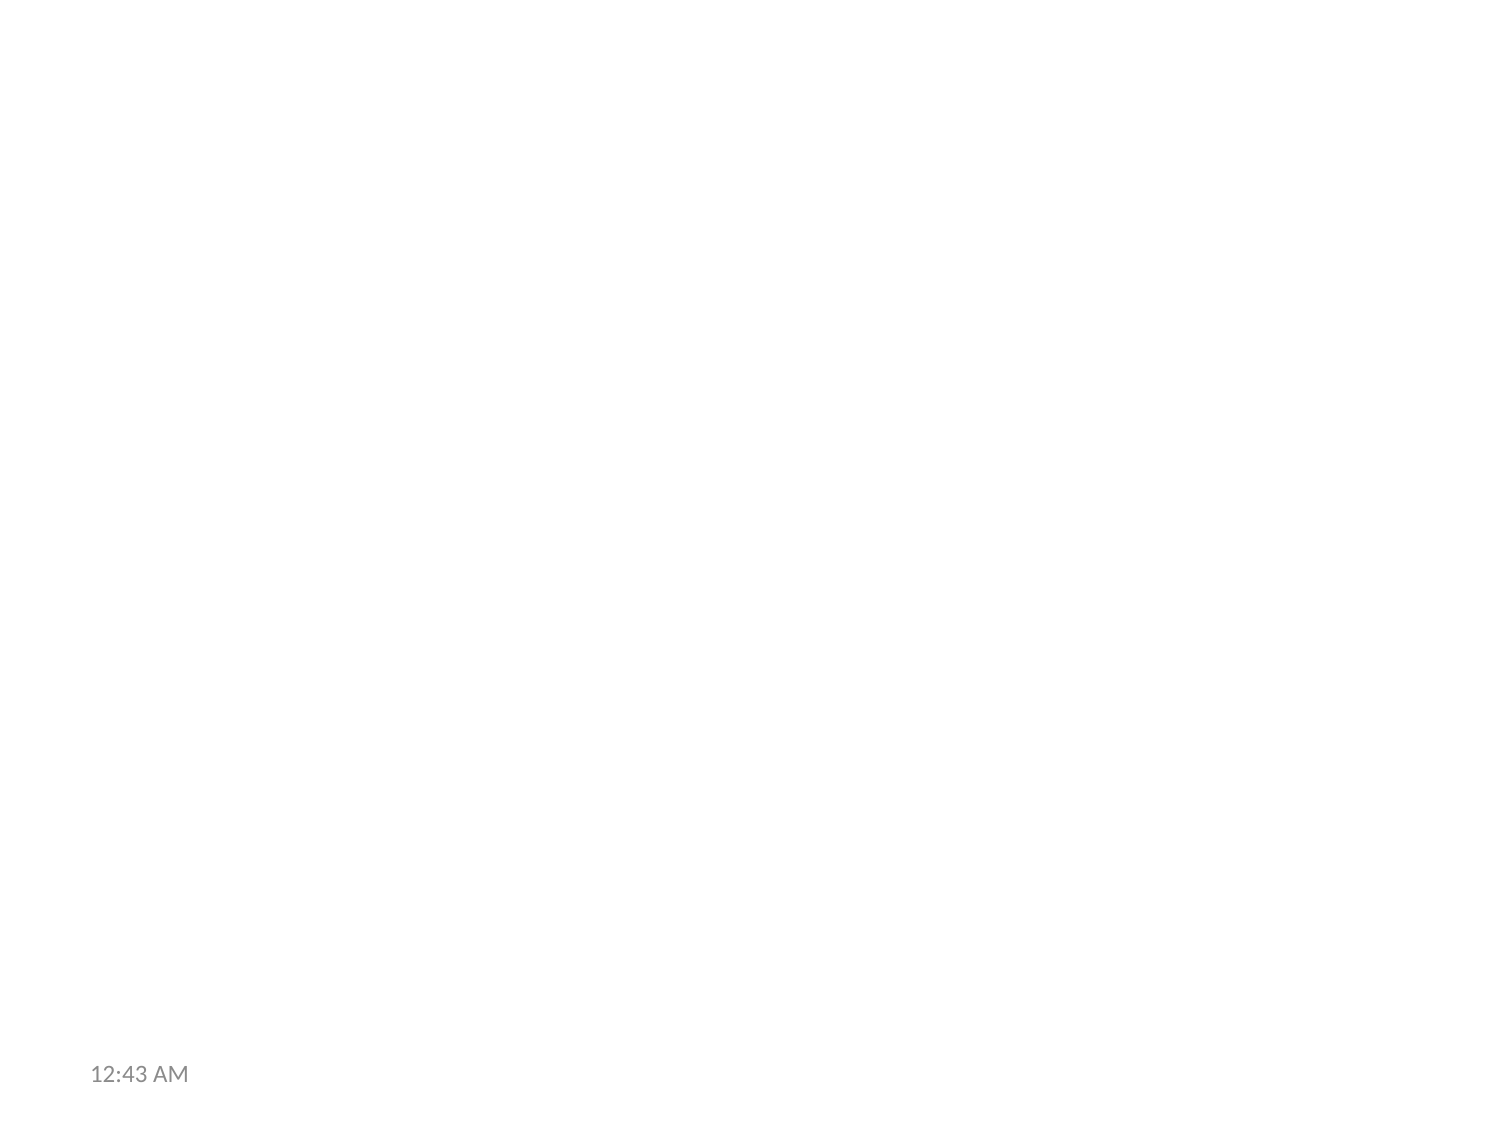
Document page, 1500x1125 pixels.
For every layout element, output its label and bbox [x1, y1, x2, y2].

slide_number [75, 1042, 425, 1103]
